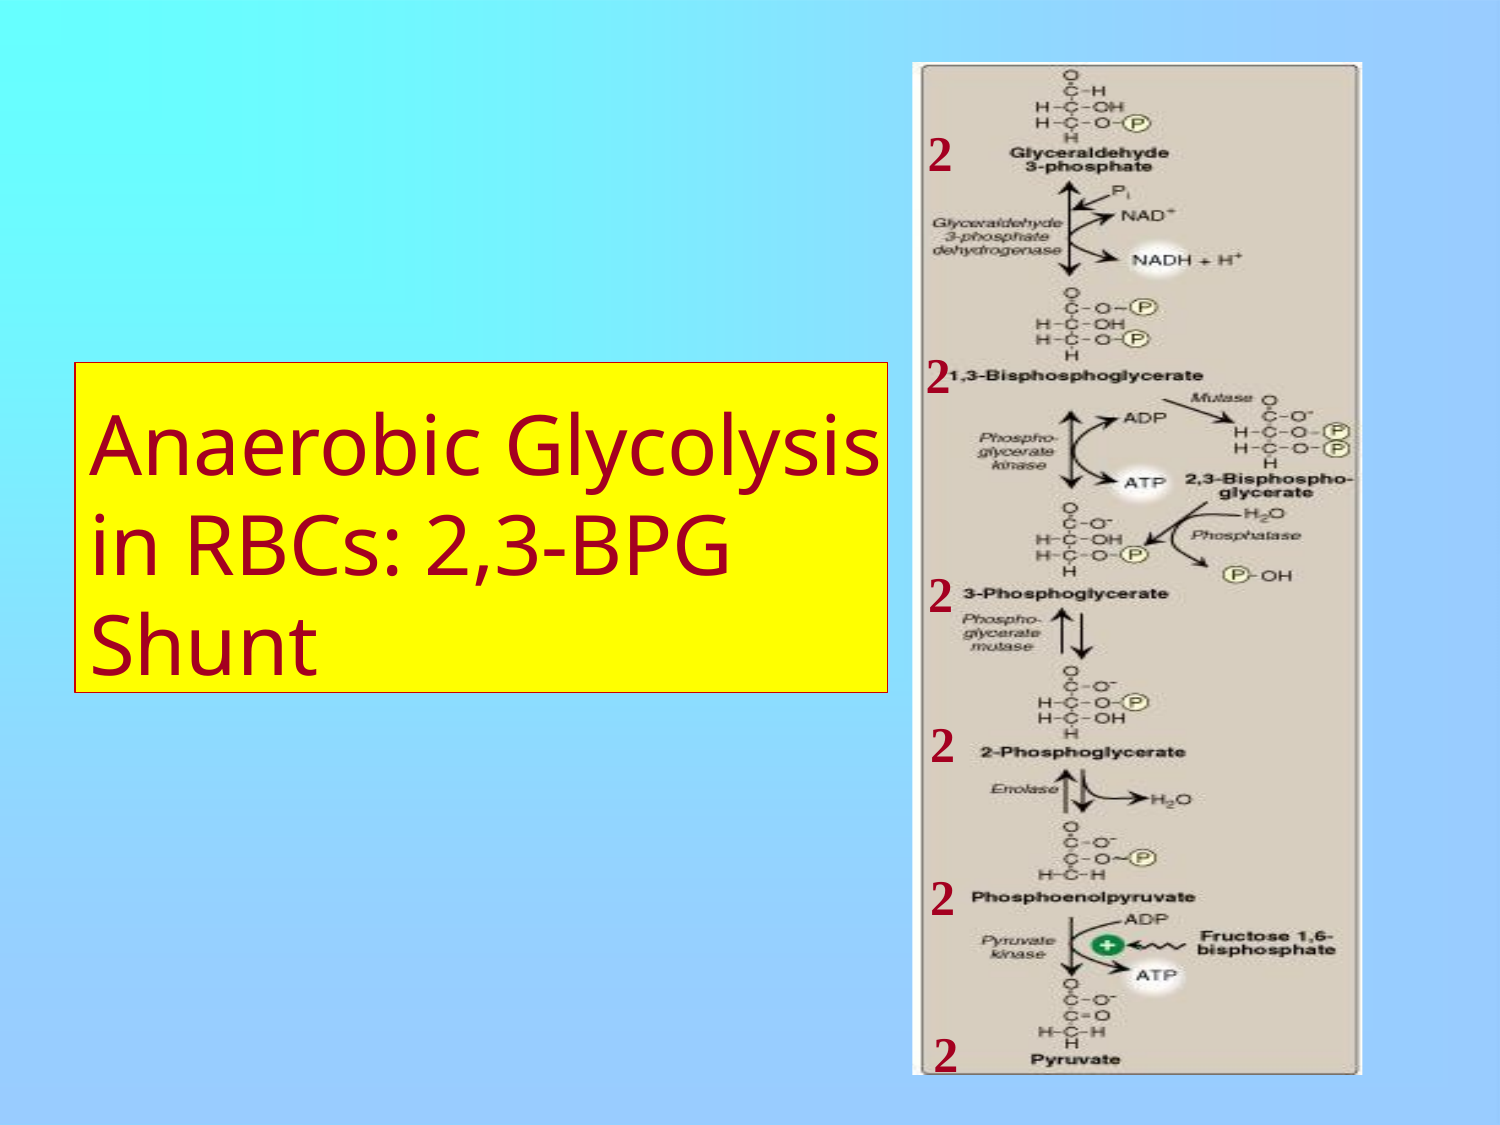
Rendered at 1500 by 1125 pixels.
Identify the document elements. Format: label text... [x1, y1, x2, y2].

text_box Anaerobic Glycolysis in RBCs: 2,3-BPG Shunt [74, 362, 888, 693]
text_box 2 [925, 562, 956, 623]
text_box [912, 62, 1363, 1075]
picture [0, 0, 1500, 1125]
text_box 2 [925, 121, 955, 182]
text_box 2 2 2 [927, 712, 961, 1083]
text_box 2 [923, 343, 953, 404]
